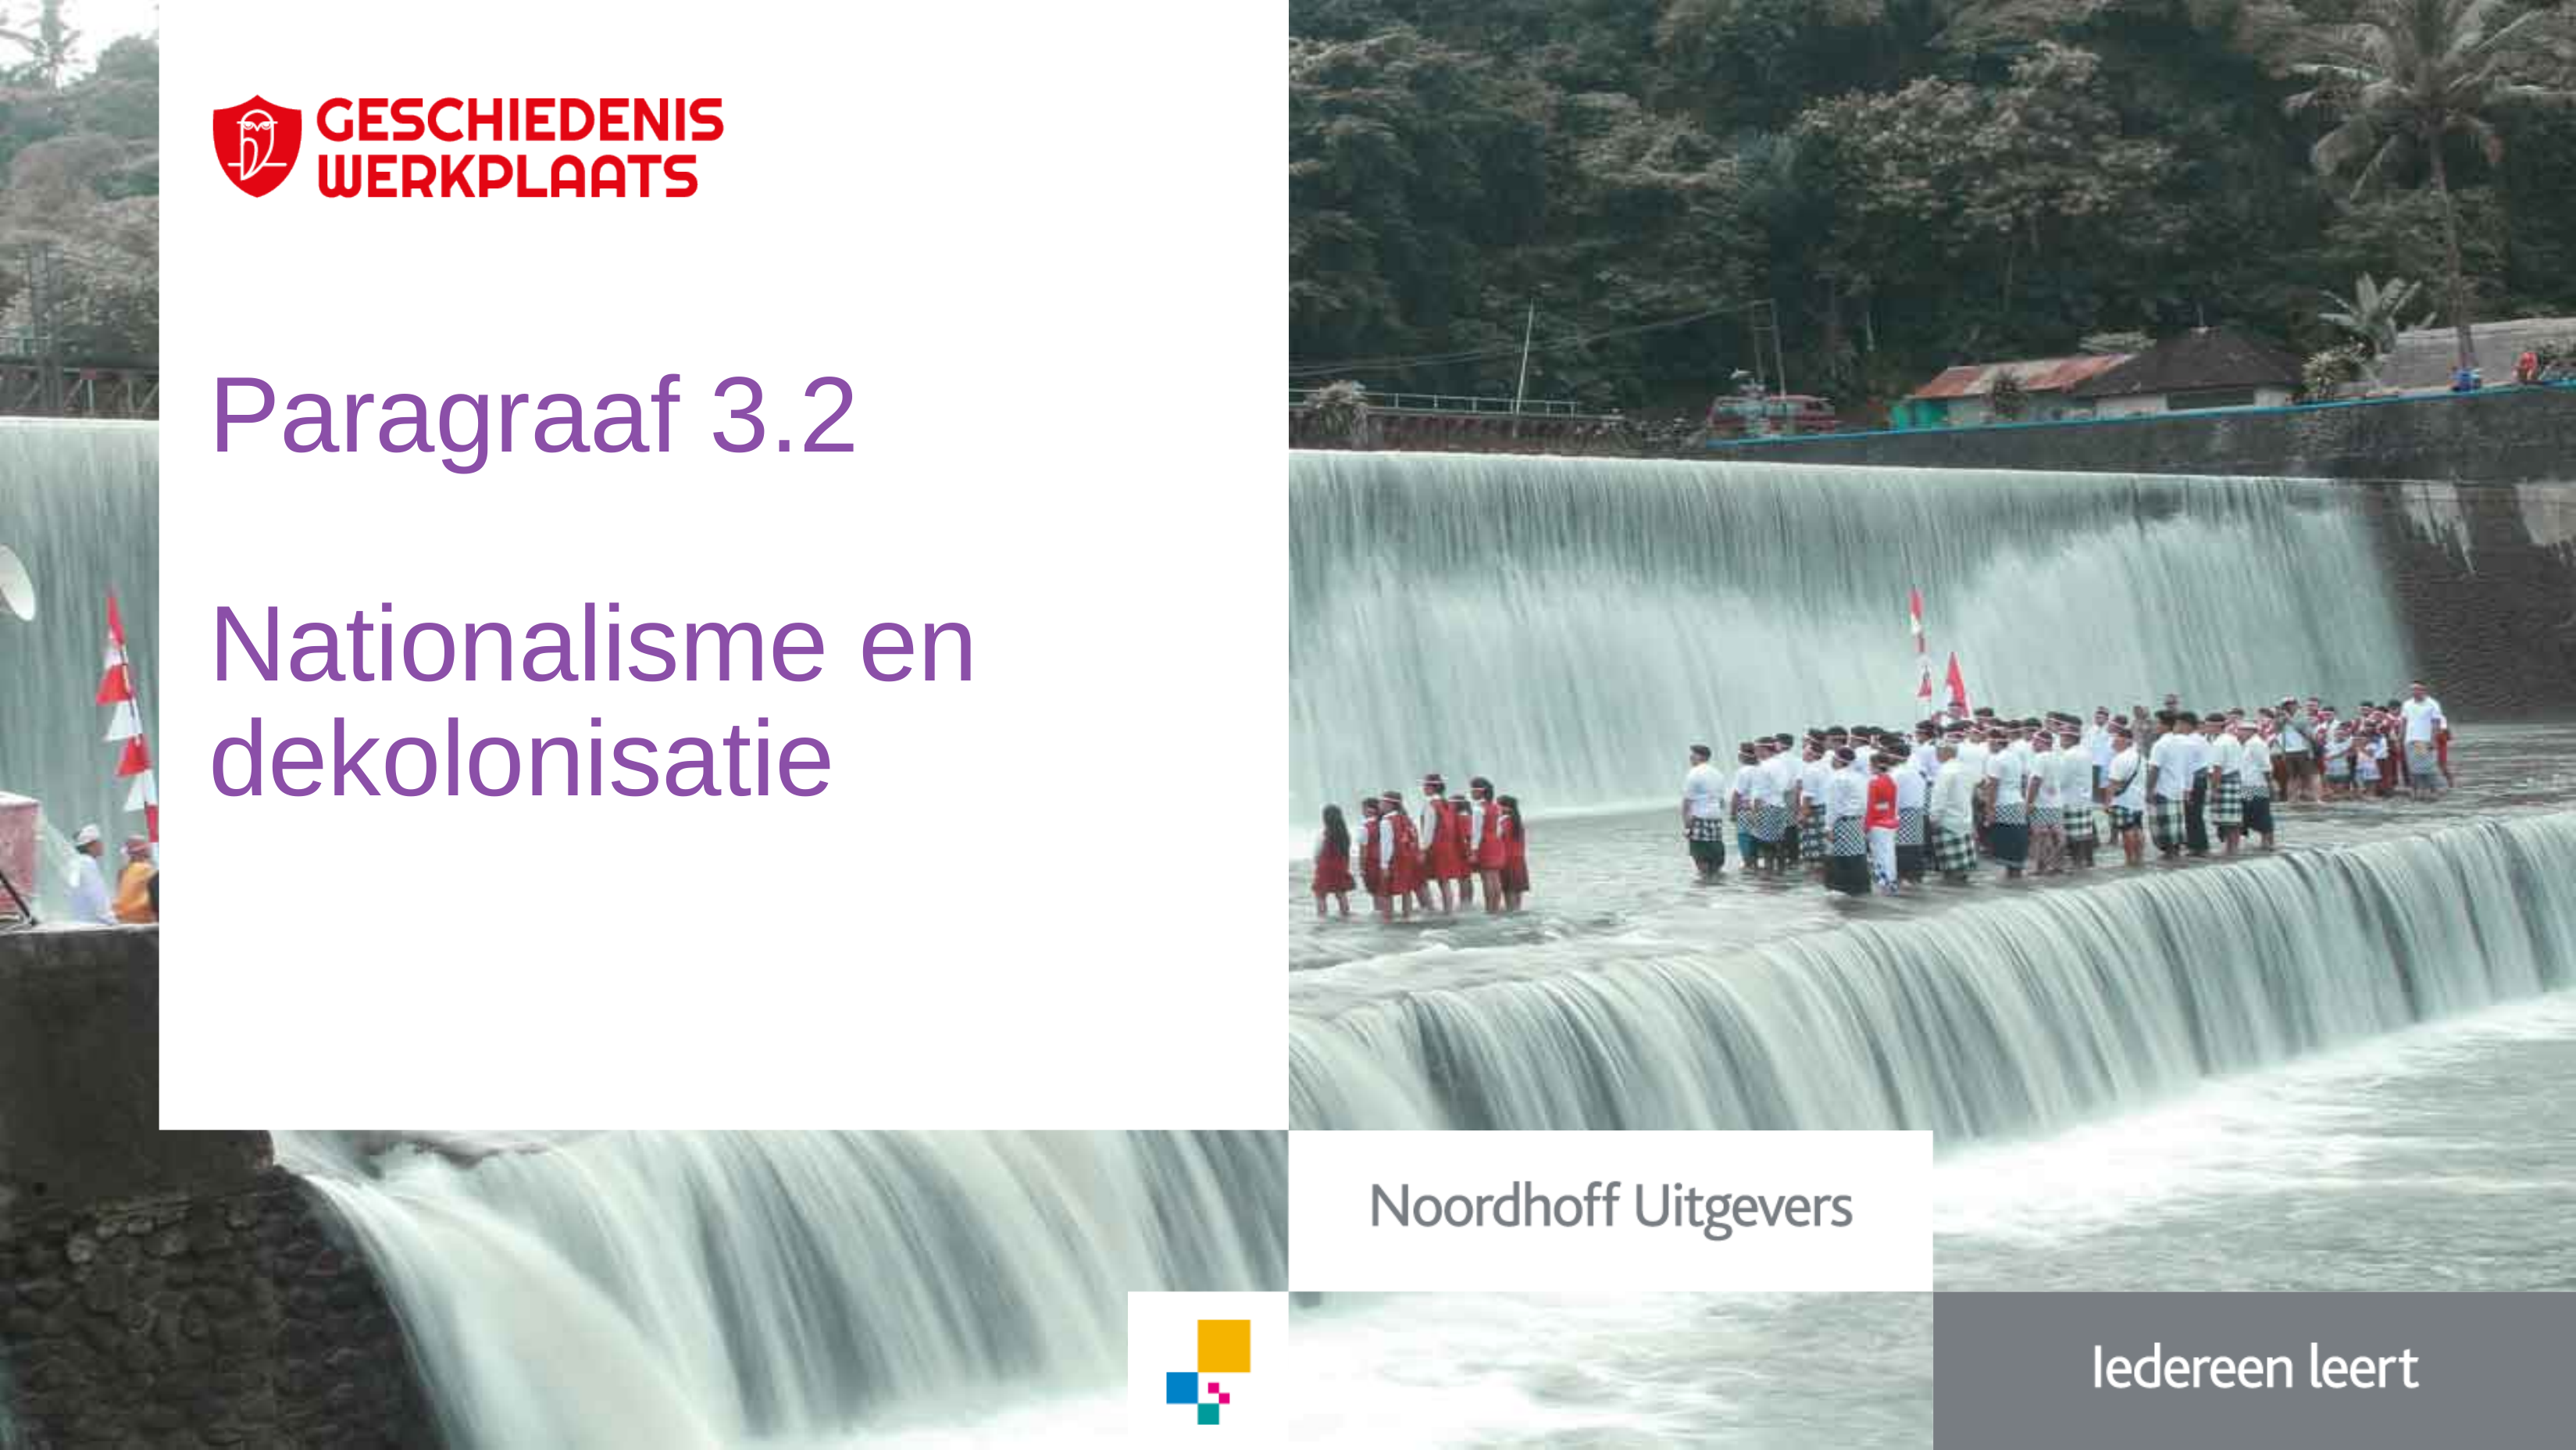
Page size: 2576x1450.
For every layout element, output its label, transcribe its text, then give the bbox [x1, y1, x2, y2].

picture [0, 0, 2576, 1450]
picture [159, 0, 1185, 293]
title Paragraaf 3.2 Nationalisme en dekolonisatie [159, 322, 1289, 1038]
